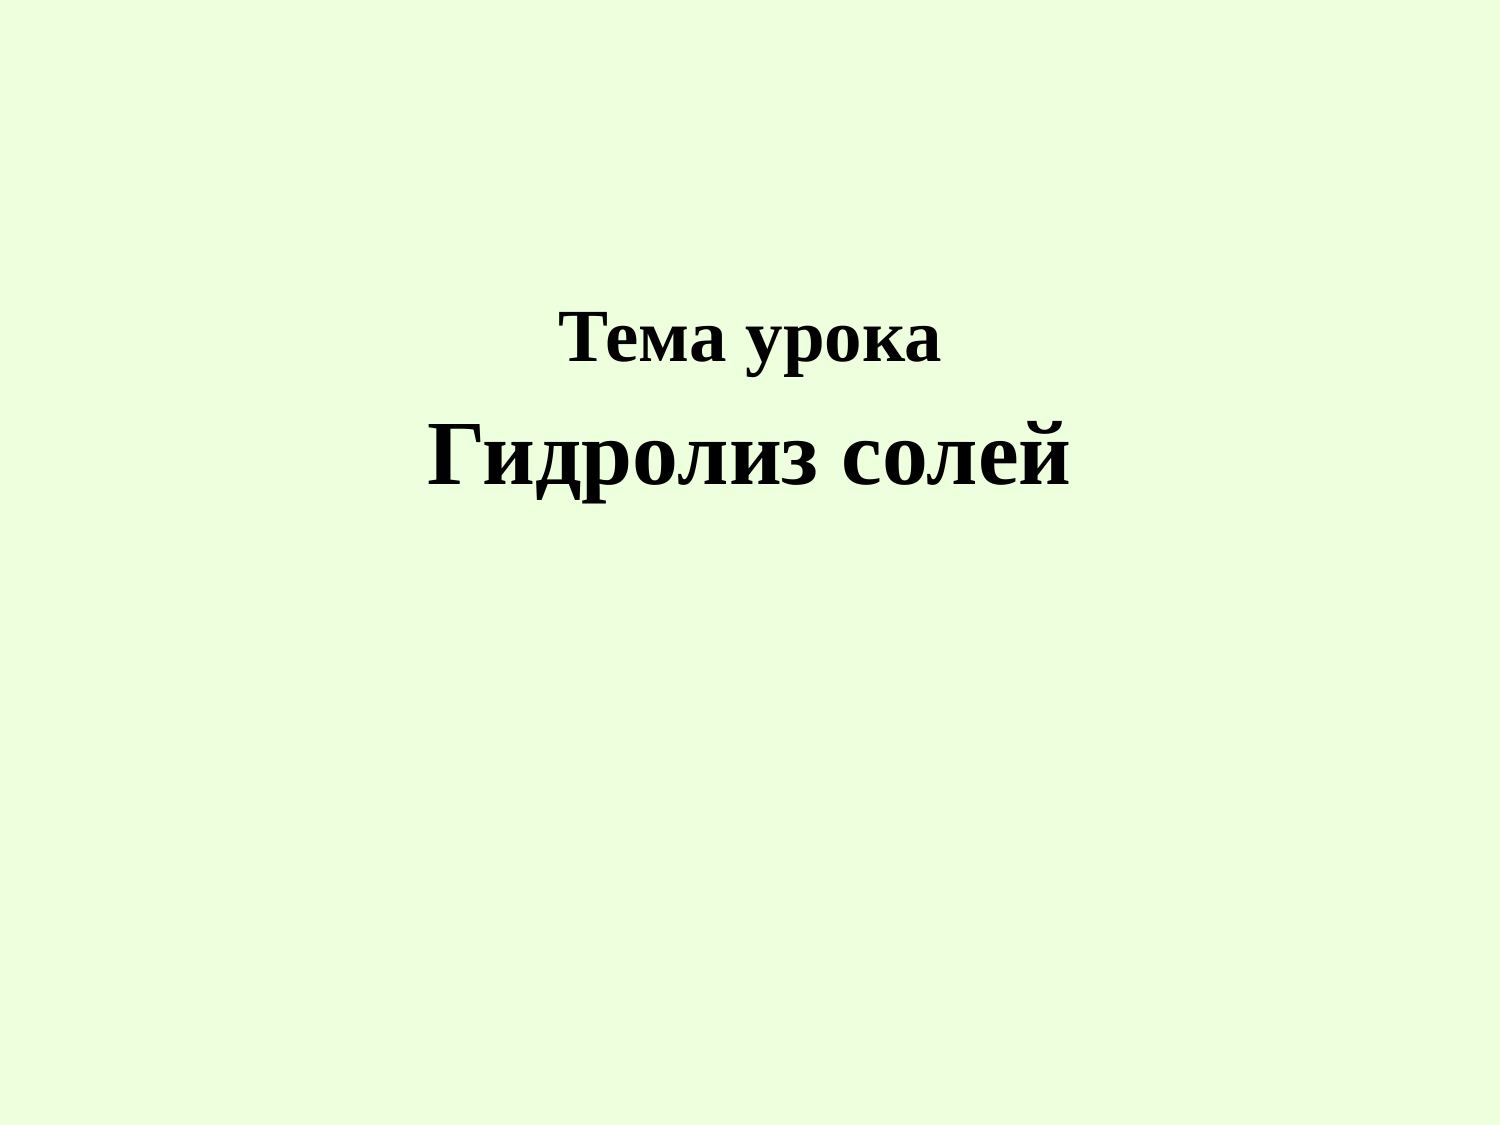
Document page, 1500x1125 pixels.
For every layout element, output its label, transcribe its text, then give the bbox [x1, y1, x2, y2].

title Тема урока Гидролиз солей [112, 172, 1388, 693]
